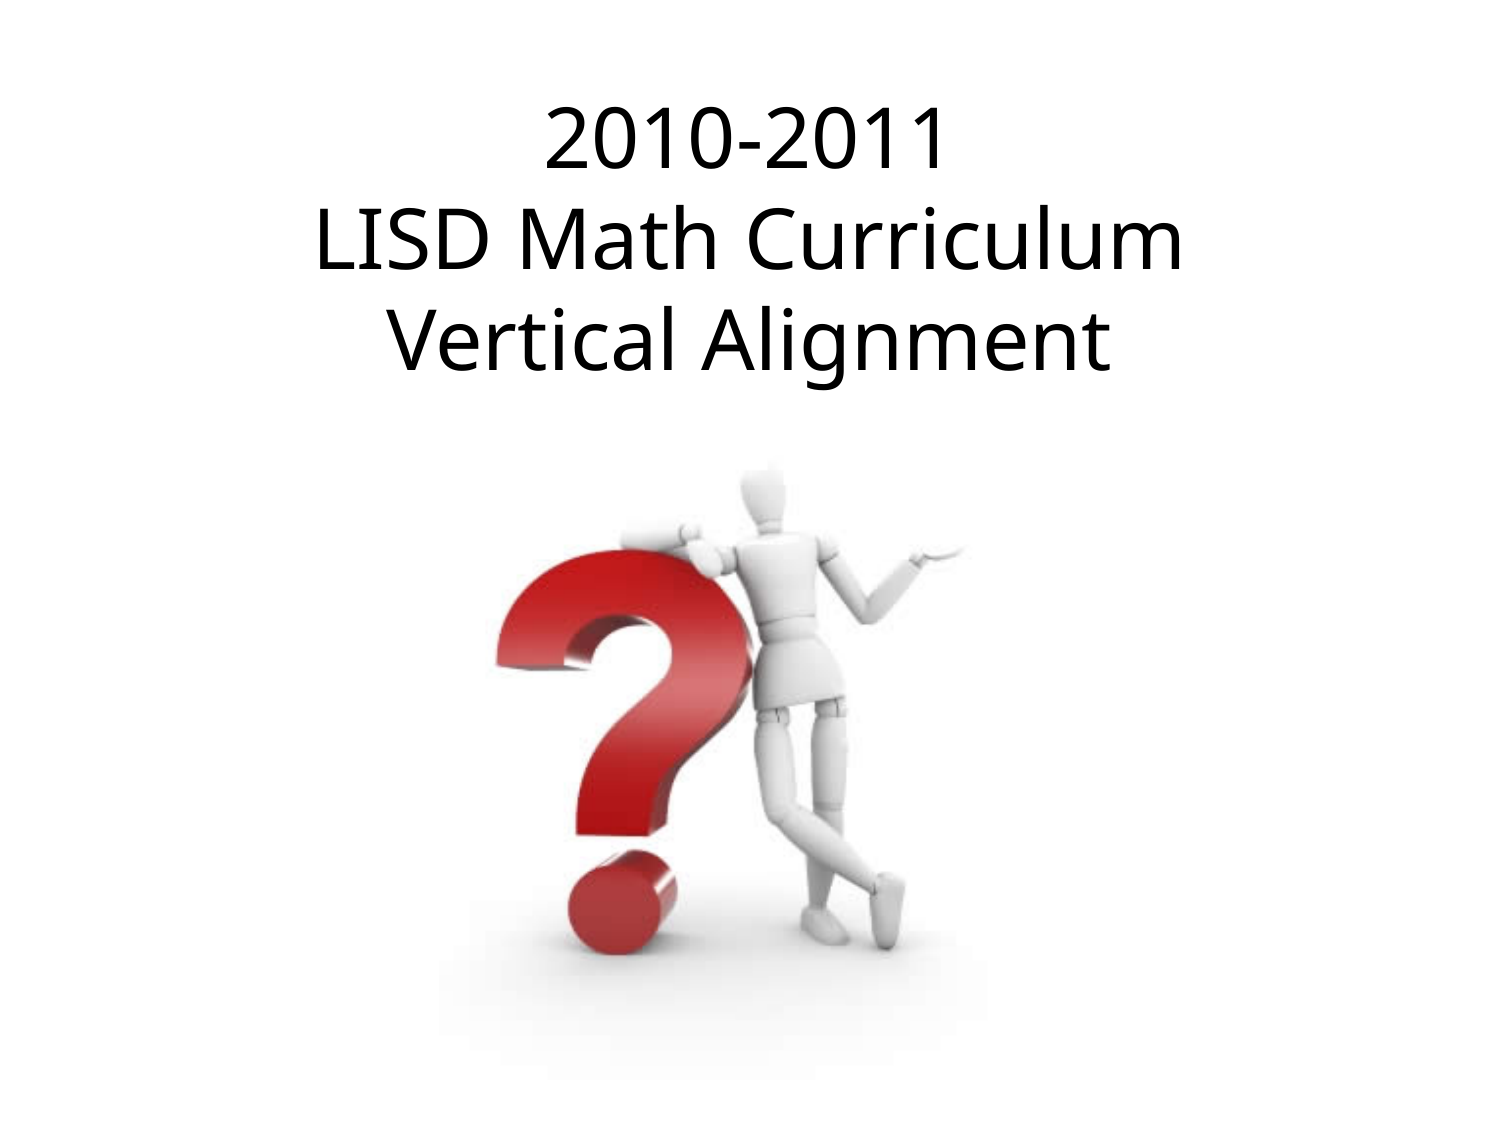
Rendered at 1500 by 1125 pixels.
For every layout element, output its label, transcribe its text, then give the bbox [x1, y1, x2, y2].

title 2010-2011 LISD Math Curriculum Vertical Alignment [112, 76, 1388, 396]
picture [439, 337, 1027, 1080]
